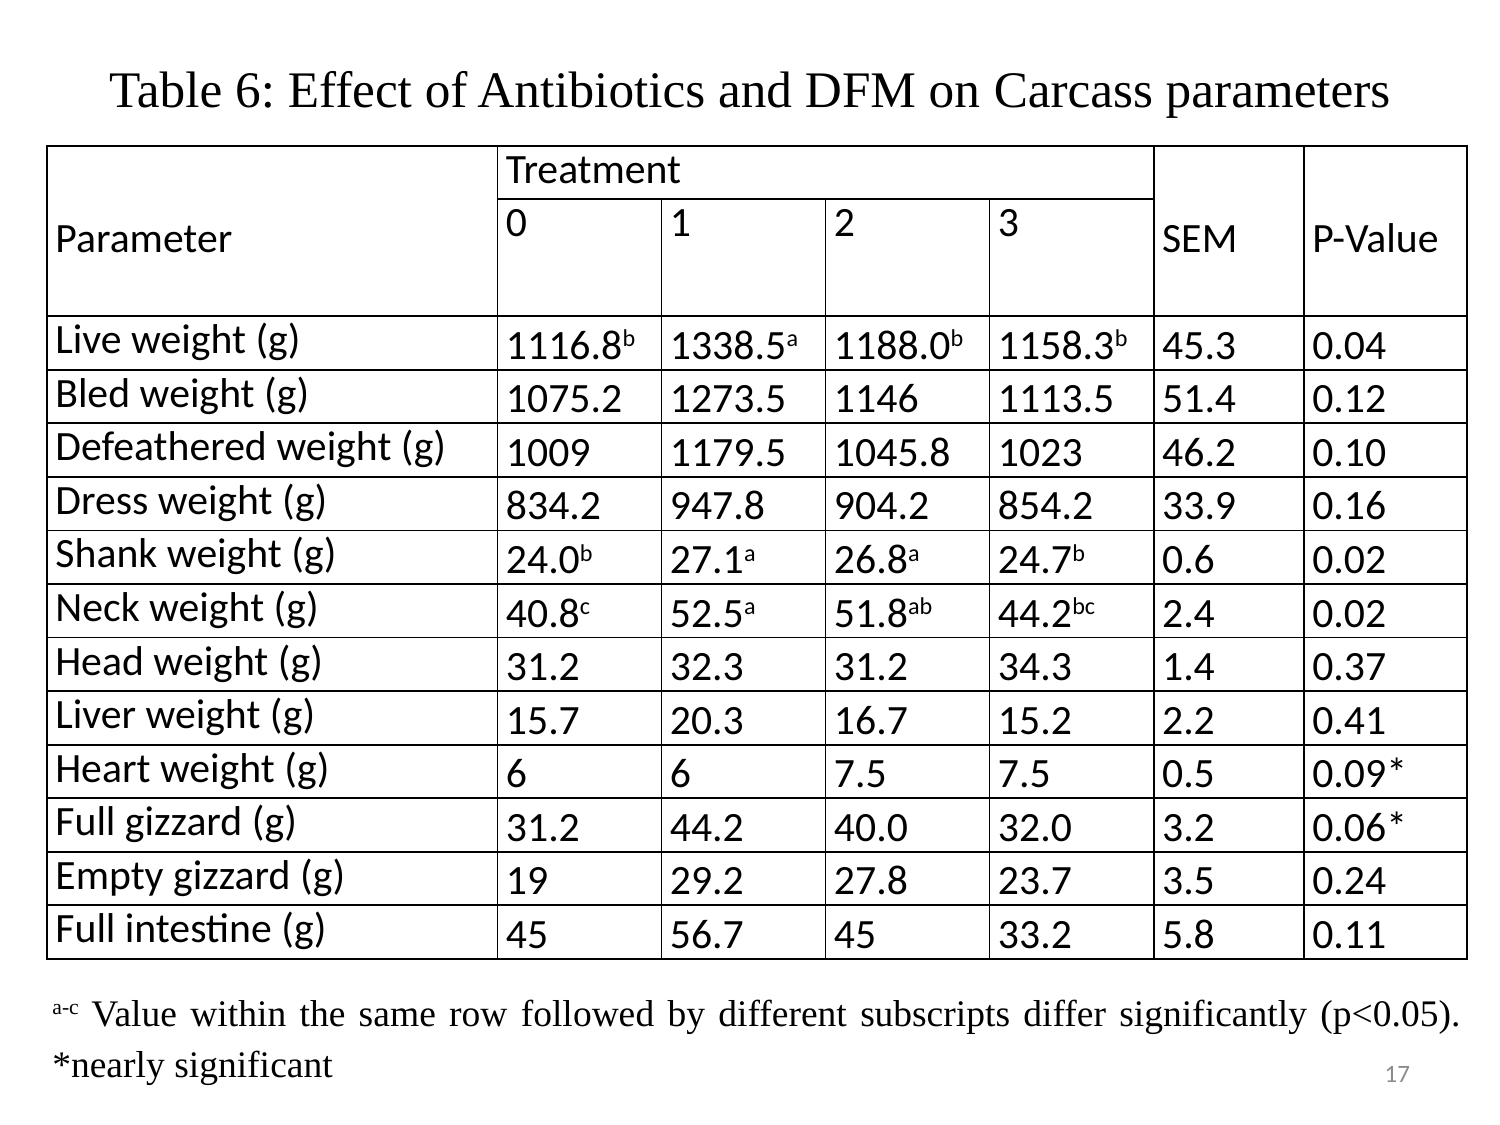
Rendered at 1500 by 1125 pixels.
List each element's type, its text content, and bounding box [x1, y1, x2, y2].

table_cell 33.9 [1155, 478, 1303, 530]
table_cell 1023 [990, 424, 1153, 476]
table_cell 27.8 [826, 853, 989, 904]
table_cell 33.2 [990, 906, 1153, 958]
table_cell 45 [826, 906, 989, 958]
table_cell 5.8 [1155, 906, 1303, 958]
table_cell 20.3 [662, 692, 825, 744]
table_cell 0.10 [1305, 424, 1466, 476]
table_cell Head weight (g) [48, 638, 497, 690]
table_cell Bled weight (g) [48, 371, 497, 422]
slide_number 17 [1074, 1042, 1425, 1103]
table_cell 29.2 [662, 853, 825, 904]
table_header Parameter [48, 147, 497, 315]
table_cell 40.8c [498, 585, 661, 637]
table_cell 34.3 [990, 638, 1153, 690]
title Table 6: Effect of Antibiotics and DFM on Carcass parameters [39, 24, 1461, 150]
table_cell 45.3 [1155, 317, 1303, 369]
table_cell 0.6 [1155, 531, 1303, 583]
table_cell 26.8a [826, 531, 989, 583]
table_cell Neck weight (g) [48, 585, 497, 637]
table_cell 6 [662, 746, 825, 797]
table_cell 31.2 [498, 638, 661, 690]
table_cell 1146 [826, 371, 989, 422]
table_cell 40.0 [826, 799, 989, 851]
table_cell 3 [990, 200, 1153, 315]
table_cell 904.2 [826, 478, 989, 530]
table_cell 0.02 [1305, 531, 1466, 583]
table_cell 0.09* [1305, 746, 1466, 797]
table_cell 7.5 [826, 746, 989, 797]
table_cell 0.04 [1305, 317, 1466, 369]
table_cell Defeathered weight (g) [48, 424, 497, 476]
table_cell 27.1a [662, 531, 825, 583]
table_cell 1113.5 [990, 371, 1153, 422]
table_cell 1179.5 [662, 424, 825, 476]
table_cell 1.4 [1155, 638, 1303, 690]
table_cell 1 [662, 200, 825, 315]
table_header P-Value [1305, 147, 1466, 315]
table_cell Live weight (g) [48, 317, 497, 369]
table_cell 1075.2 [498, 371, 661, 422]
table_cell 0.11 [1305, 906, 1466, 958]
table_cell 51.8ab [826, 585, 989, 637]
table_cell 0 [498, 200, 661, 315]
table_cell 45 [498, 906, 661, 958]
table_cell 46.2 [1155, 424, 1303, 476]
table_cell 7.5 [990, 746, 1153, 797]
table_cell 0.02 [1305, 585, 1466, 637]
table_cell 2.4 [1155, 585, 1303, 637]
table_cell 1009 [498, 424, 661, 476]
table_cell 2.2 [1155, 692, 1303, 744]
text_box a-c Value within the same row followed by different subscripts differ significantly (p<0.05). *nearly significant [37, 974, 1477, 1093]
table_cell 56.7 [662, 906, 825, 958]
table_cell Shank weight (g) [48, 531, 497, 583]
table_cell 1045.8 [826, 424, 989, 476]
table_cell 0.16 [1305, 478, 1466, 530]
table_cell 3.5 [1155, 853, 1303, 904]
table_cell 854.2 [990, 478, 1153, 530]
table_cell 32.0 [990, 799, 1153, 851]
table_cell 51.4 [1155, 371, 1303, 422]
table_cell Full gizzard (g) [48, 799, 497, 851]
table_cell 23.7 [990, 853, 1153, 904]
table_cell Heart weight (g) [48, 746, 497, 797]
table_cell 31.2 [826, 638, 989, 690]
table_cell 834.2 [498, 478, 661, 530]
table_cell Full intestine (g) [48, 906, 497, 958]
table_cell 6 [498, 746, 661, 797]
table_cell 947.8 [662, 478, 825, 530]
table_cell Empty gizzard (g) [48, 853, 497, 904]
table_cell 16.7 [826, 692, 989, 744]
table_cell 24.0b [498, 531, 661, 583]
table_header Treatment [498, 147, 1153, 198]
table_cell 44.2bc [990, 585, 1153, 637]
table_cell 0.24 [1305, 853, 1466, 904]
table_cell 15.7 [498, 692, 661, 744]
table_cell 1188.0b [826, 317, 989, 369]
table_cell 0.12 [1305, 371, 1466, 422]
table_cell 15.2 [990, 692, 1153, 744]
table_cell 31.2 [498, 799, 661, 851]
table_cell 3.2 [1155, 799, 1303, 851]
table_cell 19 [498, 853, 661, 904]
table_cell Dress weight (g) [48, 478, 497, 530]
table_cell Liver weight (g) [48, 692, 497, 744]
table_header SEM [1155, 147, 1303, 315]
table_cell 1273.5 [662, 371, 825, 422]
table_cell 24.7b [990, 531, 1153, 583]
table_cell 1158.3b [990, 317, 1153, 369]
table_cell 1338.5a [662, 317, 825, 369]
table_cell 44.2 [662, 799, 825, 851]
table_cell 0.5 [1155, 746, 1303, 797]
table_cell 52.5a [662, 585, 825, 637]
table_cell 0.37 [1305, 638, 1466, 690]
table_cell 0.41 [1305, 692, 1466, 744]
table_cell 1116.8b [498, 317, 661, 369]
table_cell 2 [826, 200, 989, 315]
table_cell 32.3 [662, 638, 825, 690]
table_cell 0.06* [1305, 799, 1466, 851]
